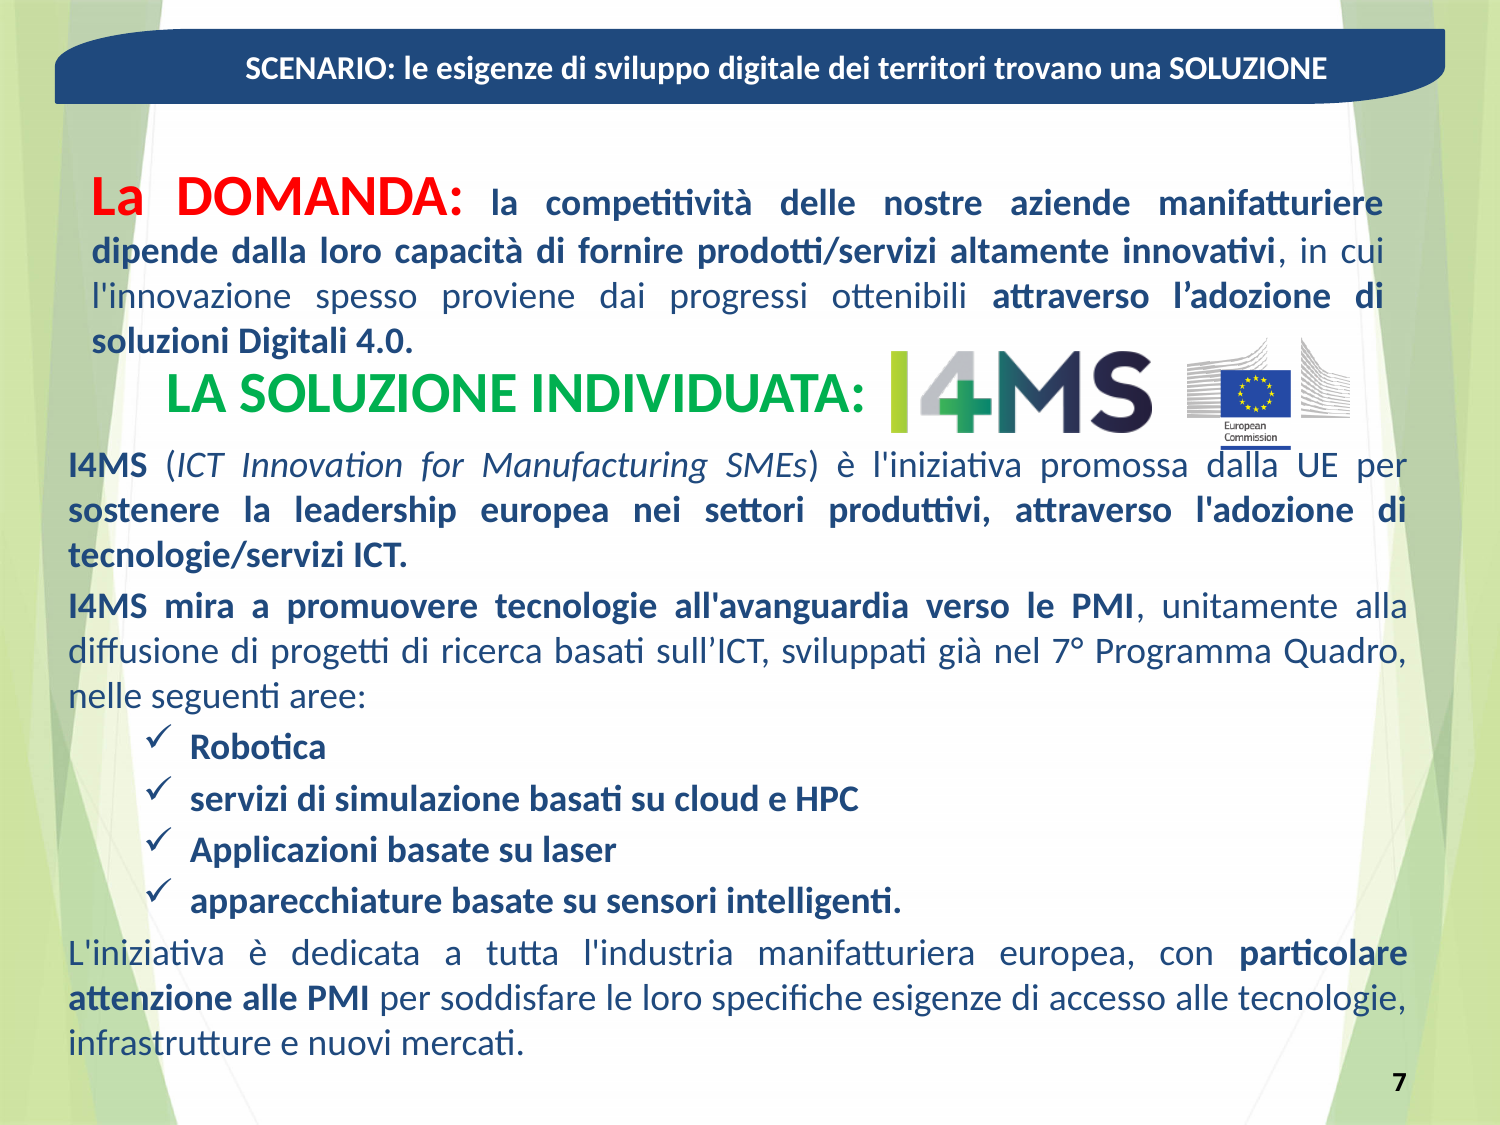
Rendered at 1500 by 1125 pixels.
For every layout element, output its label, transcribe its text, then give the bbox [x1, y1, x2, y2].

slide_number 7 [1340, 1058, 1459, 1106]
text_box SCENARIO: le esigenze di sviluppo digitale dei territori trovano una SOLUZIONE [54, 28, 1446, 104]
picture [0, 0, 1500, 1125]
text_box LA SOLUZIONE INDIVIDUATA: [151, 346, 882, 432]
text_box La DOMANDA: la competitività delle nostre aziende manifatturiere dipende dalla loro capacità di fornire prodotti/servizi altamente innovativi, in cui l'innovazione spesso proviene dai progressi ottenibili attraverso l’adozione di soluzioni Digitali 4.0. [76, 149, 1400, 369]
text_box I4MS (ICT Innovation for Manufacturing SMEs) è l'iniziativa promossa dalla UE per sostenere la leadership europea nei settori produttivi, attraverso l'adozione di tecnologie/servizi ICT. I4MS mira a promuovere tecnologie all'avanguardia verso le PMI, unitamente alla diffusione di progetti di ricerca basati sull’ICT, sviluppati già nel 7° Programma Quadro, nelle seguenti aree: Robotica servizi di simulazione basati su cloud e HPC Applicazioni basate su laser apparecchiature basate su sensori intelligenti. L'iniziativa è dedicata a tutta l'industria manifatturiera europea, con particolare attenzione alle PMI per soddisfare le loro specifiche esigenze di accesso alle tecnologie, infrastrutture e nuovi mercati. [53, 432, 1424, 1071]
